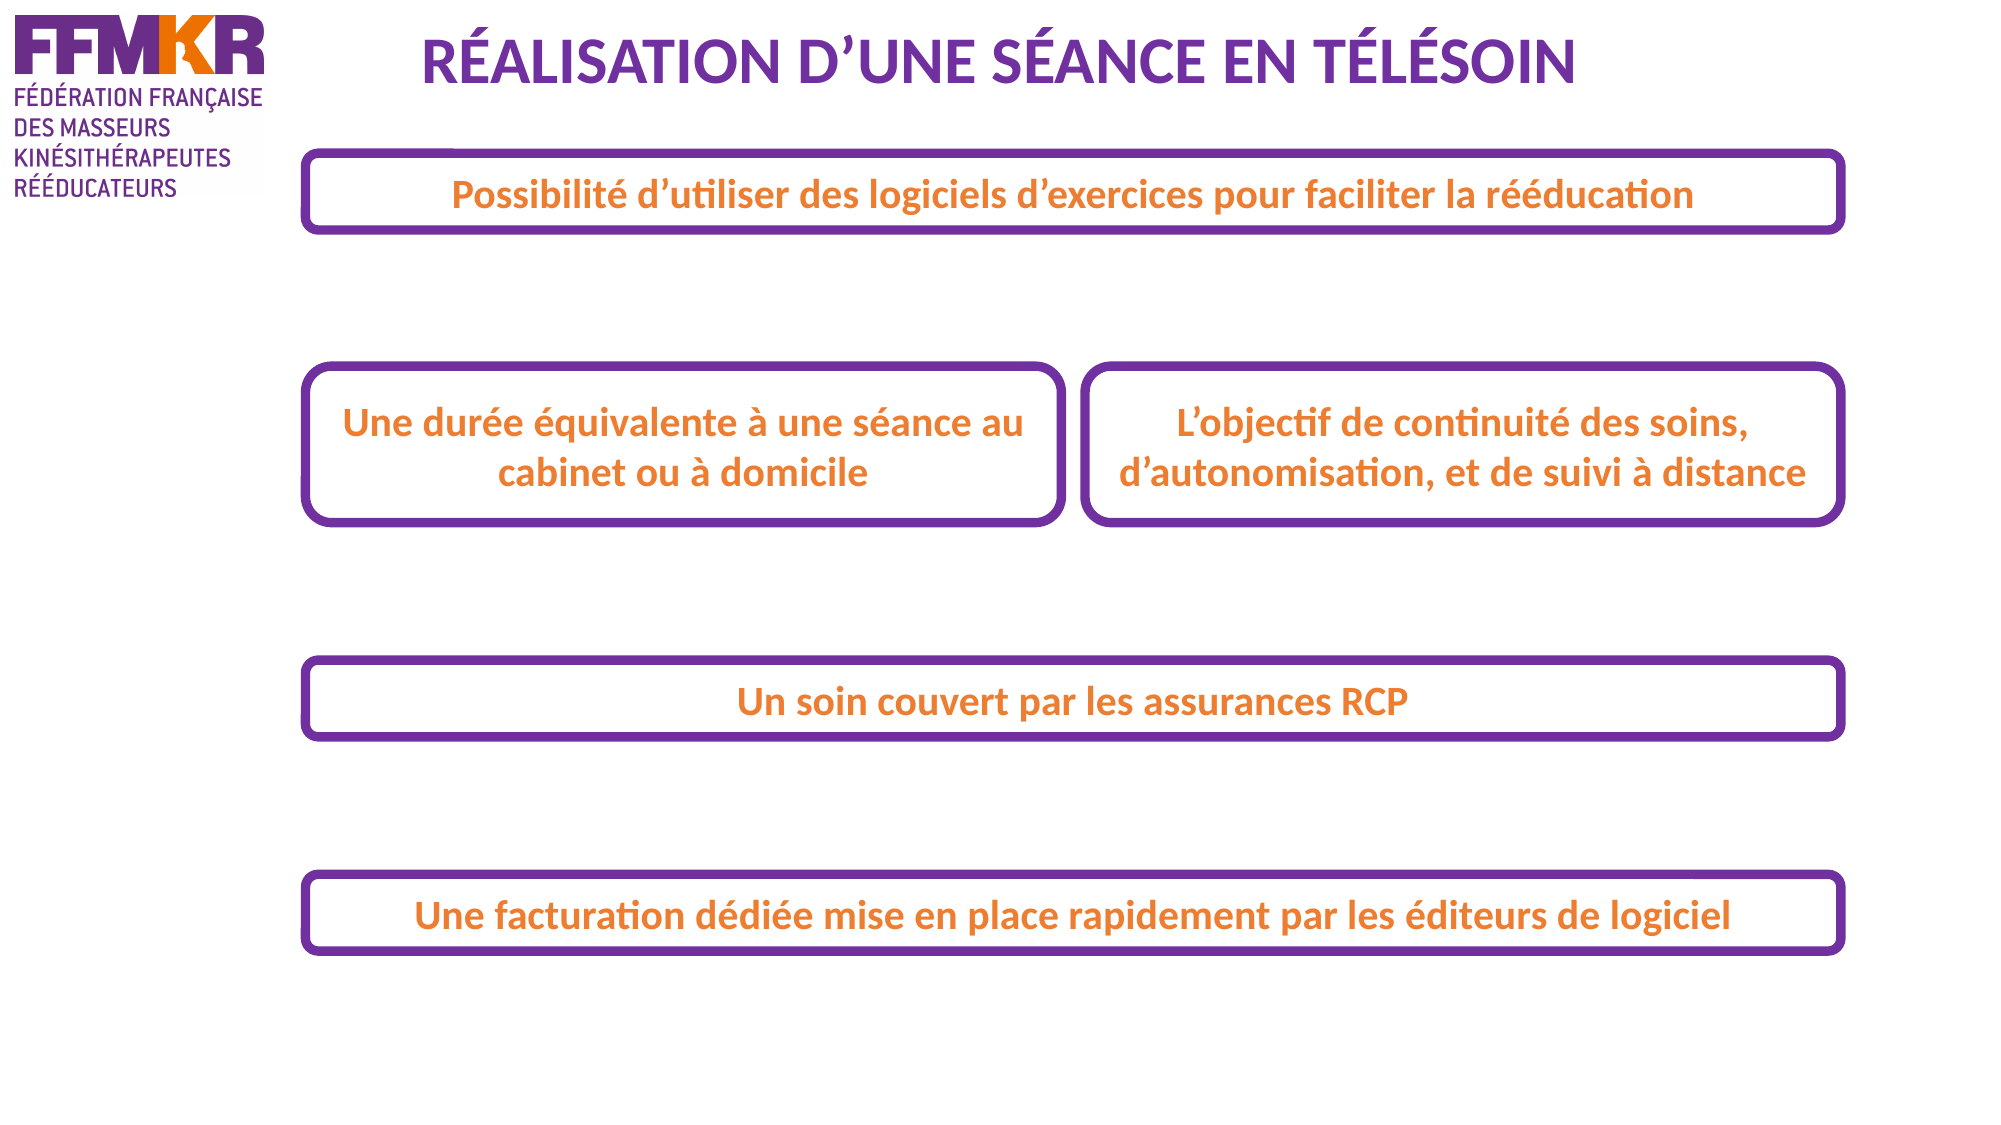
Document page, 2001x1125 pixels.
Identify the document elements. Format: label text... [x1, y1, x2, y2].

picture [15, 15, 264, 197]
text_box Possibilité d’utiliser des logiciels d’exercices pour faciliter la rééducation [304, 152, 1842, 232]
text_box Une facturation dédiée mise en place rapidement par les éditeurs de logiciel [304, 873, 1842, 953]
text_box L’objectif de continuité des soins, d’autonomisation, et de suivi à distance [1083, 365, 1842, 524]
text_box Une durée équivalente à une séance au cabinet ou à domicile [304, 365, 1063, 524]
text_box Un soin couvert par les assurances RCP [304, 659, 1842, 738]
text_box RÉALISATION D’UNE SÉANCE EN TÉLÉSOIN [304, 24, 1696, 89]
